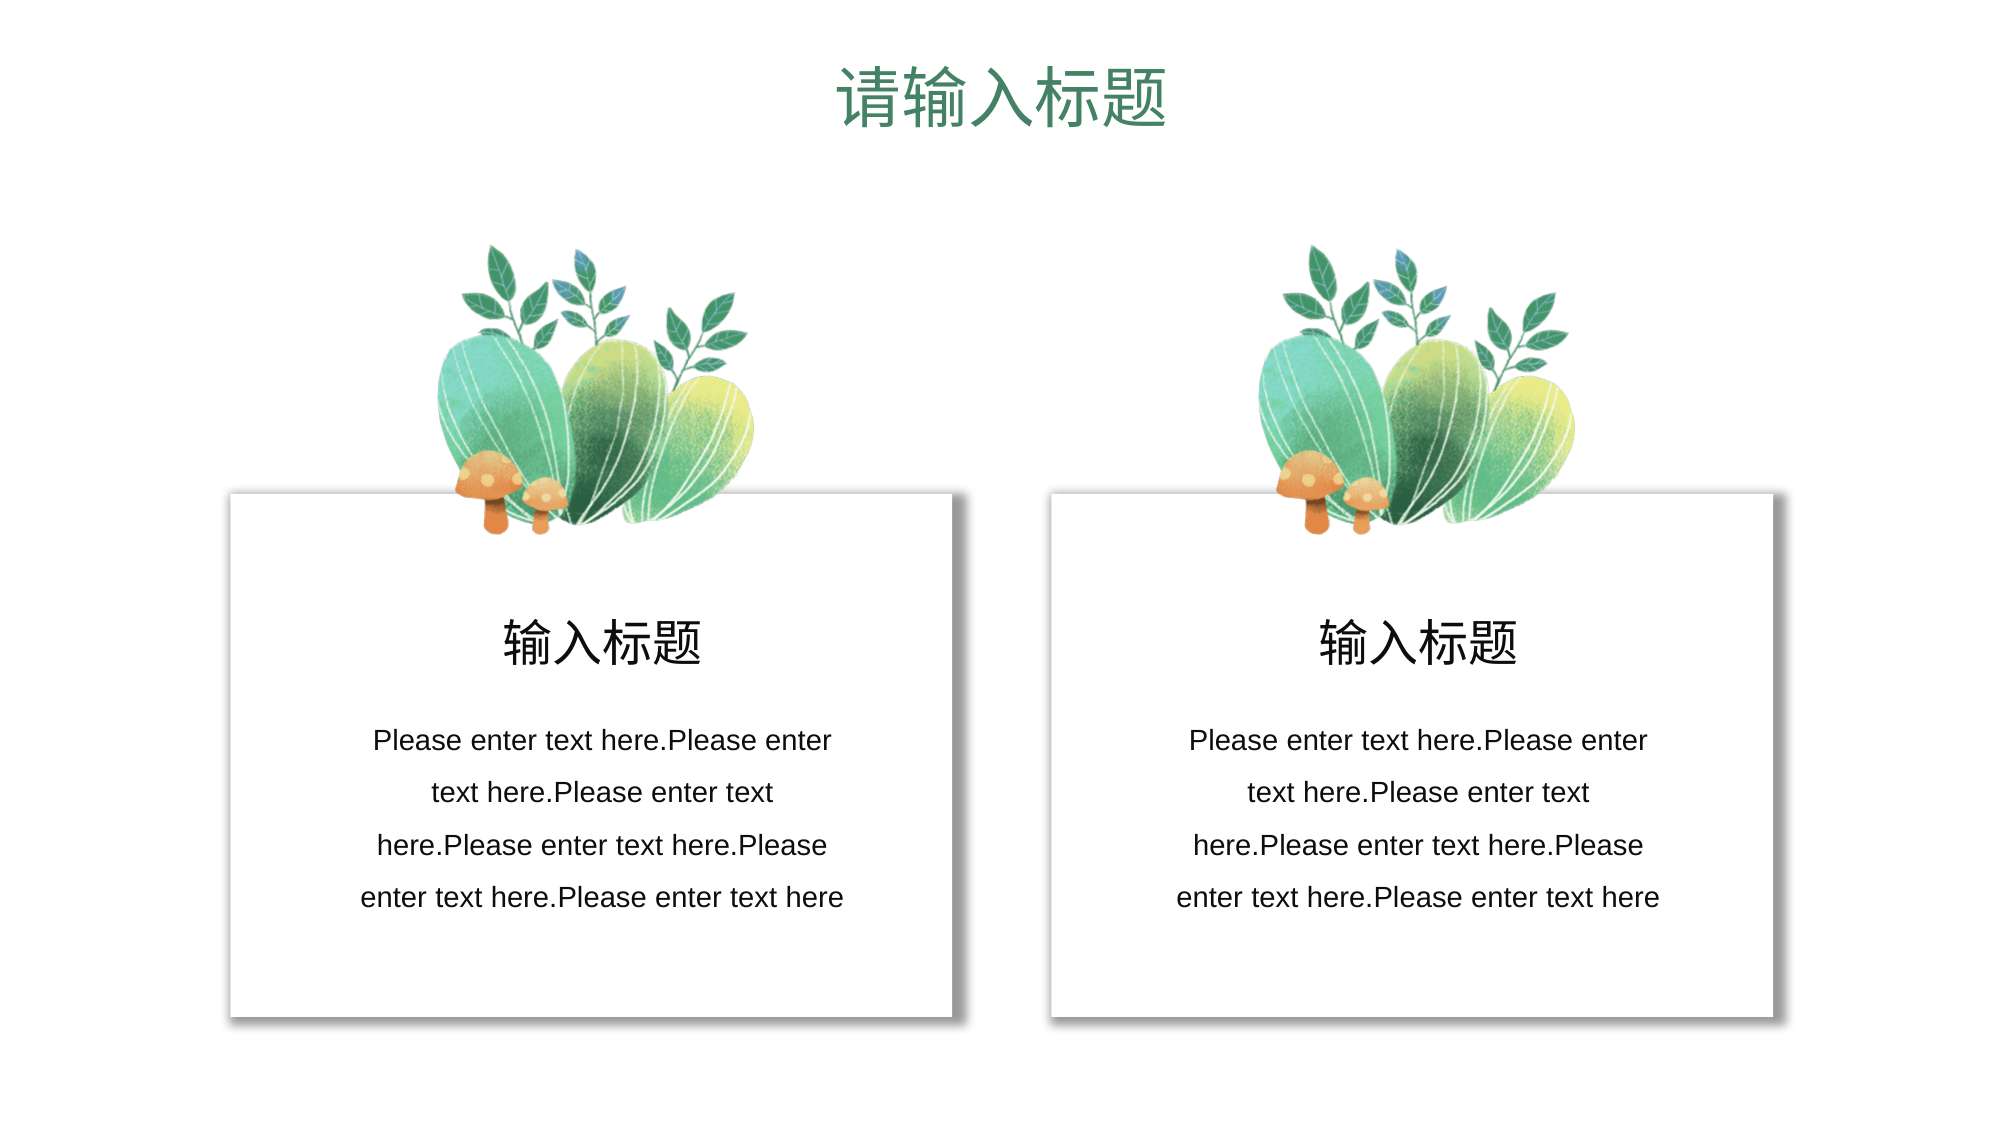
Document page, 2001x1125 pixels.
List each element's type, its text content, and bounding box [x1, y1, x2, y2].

text_box 输入标题 [1181, 604, 1657, 680]
text_box Please enter text here.Please enter text here.Please enter text here.Please enter text here.Please enter text here.Please enter text here [336, 696, 869, 921]
text_box 请输入标题 [819, 48, 1184, 143]
picture [1205, 190, 1620, 605]
text_box [1050, 493, 1774, 1018]
text_box Please enter text here.Please enter text here.Please enter text here.Please enter text here.Please enter text here.Please enter text here [1152, 696, 1685, 921]
text_box [229, 493, 953, 1018]
text_box 输入标题 [365, 604, 840, 680]
picture [384, 190, 799, 605]
